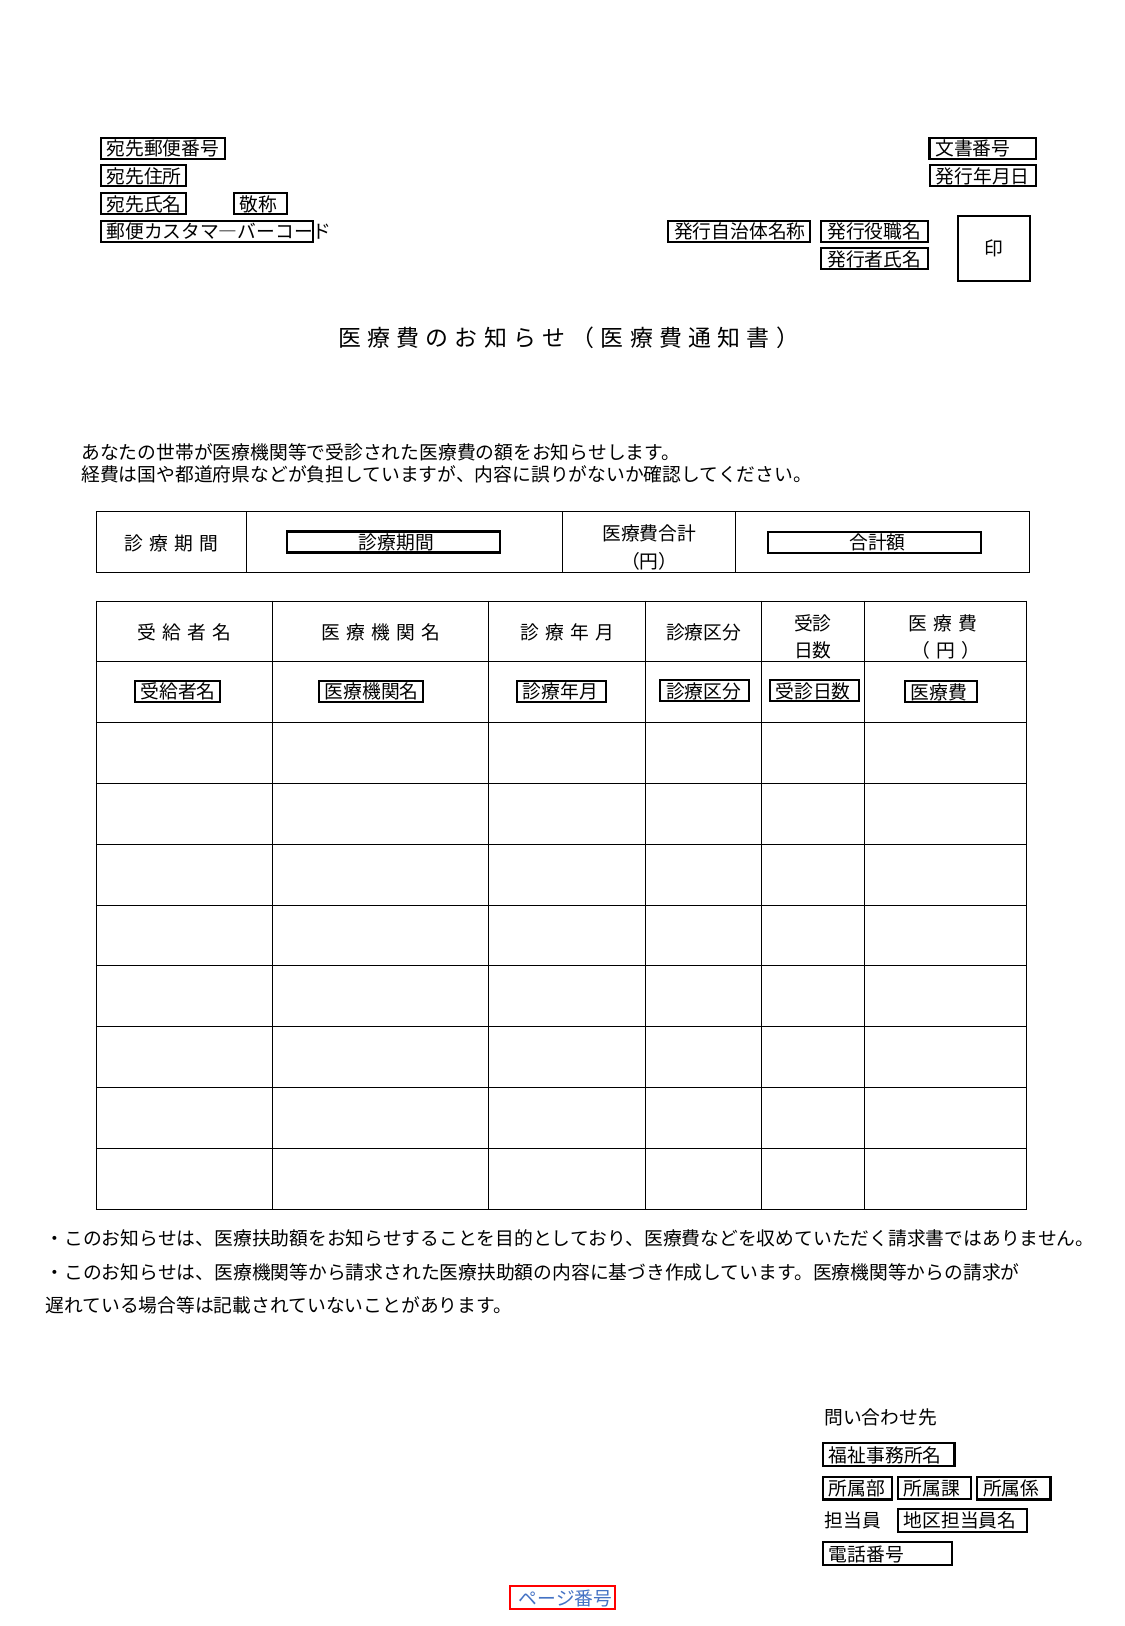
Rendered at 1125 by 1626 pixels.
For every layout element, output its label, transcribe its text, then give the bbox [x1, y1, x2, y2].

table_cell [273, 966, 488, 1026]
table_cell [273, 662, 488, 722]
text_box 診療年月 [516, 680, 607, 703]
table_cell [865, 662, 1026, 722]
table_cell [865, 784, 1026, 844]
table_cell [865, 1088, 1026, 1148]
table_cell [273, 1088, 488, 1148]
table_cell [97, 1149, 272, 1208]
table_header 受給者名 [97, 602, 272, 661]
table_cell [762, 845, 864, 905]
text_box 発行自治体名称 [667, 220, 811, 243]
table_cell [646, 723, 761, 783]
table_header [736, 512, 1029, 572]
table_cell [762, 662, 864, 722]
table_header 医療費合計（円） [563, 512, 735, 572]
table_header 診療期間 [97, 512, 246, 572]
table_cell [762, 966, 864, 1026]
text_box 発行役職名 [820, 220, 929, 243]
text_box あなたの世帯が医療機関等で受診された医療費の額をお知らせします。 経費は国や都道府県などが負担していますが、内容に誤りがないか確認してください。 [66, 433, 826, 493]
table_cell [865, 1149, 1026, 1208]
table_cell [97, 845, 272, 905]
table_cell [97, 784, 272, 844]
table_cell [489, 966, 645, 1026]
text_box 医療費 [904, 680, 978, 703]
table_cell [97, 723, 272, 783]
table_cell [762, 906, 864, 965]
table_cell [273, 845, 488, 905]
text_box 医療費のお知らせ（医療費通知書） [96, 289, 1042, 359]
table_cell [97, 966, 272, 1026]
table_cell [489, 662, 645, 722]
table_cell [97, 1027, 272, 1087]
table_cell [489, 1027, 645, 1087]
table_cell [273, 906, 488, 965]
text_box ページ番号 [509, 1585, 616, 1610]
table_header 医療機関名 [273, 602, 488, 661]
table_cell [273, 723, 488, 783]
text_box 診療期間 [286, 530, 501, 554]
table_cell [646, 966, 761, 1026]
table_cell [97, 662, 272, 722]
table_cell [273, 1149, 488, 1208]
table_cell [489, 906, 645, 965]
table_cell [489, 1149, 645, 1208]
text_box 敬称 [233, 192, 288, 215]
text_box 郵便カスタマ―バーコード [100, 220, 314, 243]
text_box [809, 1398, 1051, 1566]
table_header 医療費（円） [865, 602, 1026, 661]
table_header 診療区分 [646, 602, 761, 661]
table_header 受診 日数 [762, 602, 864, 661]
table_cell [865, 1027, 1026, 1087]
text_box 印 [957, 215, 1031, 282]
text_box 医療機関名 [318, 680, 424, 703]
text_box 宛先郵便番号 [100, 137, 226, 160]
table_cell [273, 784, 488, 844]
table_cell [762, 784, 864, 844]
text_box 発行年月日 [929, 164, 1037, 187]
table_cell [489, 723, 645, 783]
text_box 宛先住所 [100, 164, 187, 187]
text_box 診療区分 [659, 679, 750, 702]
table_cell [762, 723, 864, 783]
table_cell [865, 723, 1026, 783]
table_cell [865, 906, 1026, 965]
table_cell [865, 966, 1026, 1026]
table_cell [646, 662, 761, 722]
table_header 診療年月 [489, 602, 645, 661]
table_cell [762, 1149, 864, 1208]
table_cell [646, 784, 761, 844]
text_box 合計額 [767, 531, 982, 554]
text_box 宛先氏名 [100, 192, 187, 215]
table_cell [762, 1088, 864, 1148]
table_cell [97, 1088, 272, 1148]
table_cell [646, 906, 761, 965]
table_cell [273, 1027, 488, 1087]
table_cell [646, 1027, 761, 1087]
text_box 受診日数 [769, 679, 860, 702]
text_box ・このお知らせは、医療扶助額をお知らせすることを目的としており、医療費などを収めていただく請求書ではありません。 ・このお知らせは、医療機関等から請求された医療扶助額の内容に基づき作成しています。医療機関等からの請求が 遅れている場合等は記載されていないことがあります。 [30, 1208, 1108, 1325]
table_cell [489, 1088, 645, 1148]
table_cell [489, 784, 645, 844]
text_box 受給者名 [134, 680, 221, 703]
table_cell [762, 1027, 864, 1087]
table_cell [646, 845, 761, 905]
table_cell [489, 845, 645, 905]
table_cell [646, 1149, 761, 1208]
text_box 発行者氏名 [820, 247, 929, 270]
text_box 文書番号 [928, 137, 1037, 160]
table_cell [646, 1088, 761, 1148]
table_cell [865, 845, 1026, 905]
table_cell [97, 906, 272, 965]
table_header [247, 512, 562, 572]
